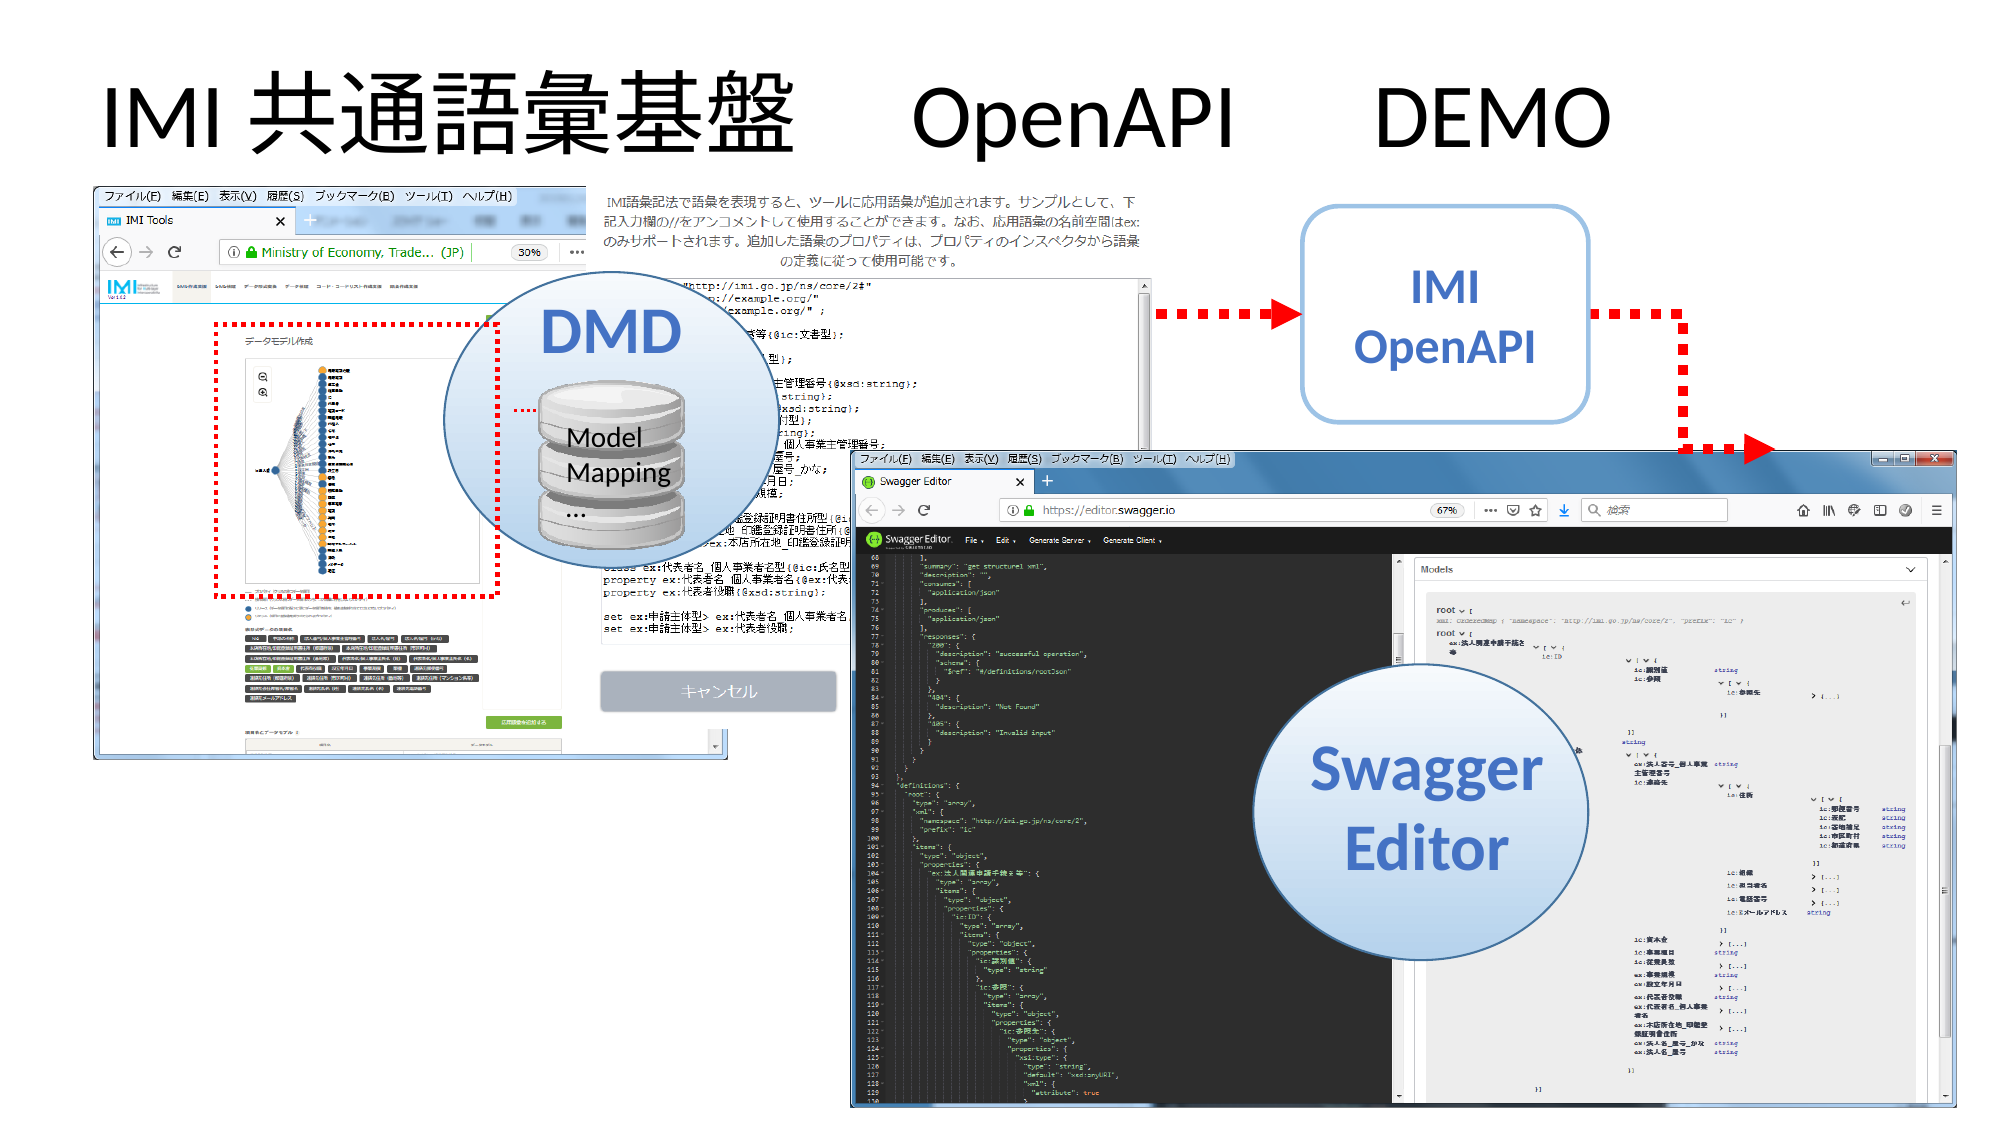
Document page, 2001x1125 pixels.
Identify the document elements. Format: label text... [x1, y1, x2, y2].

text_box IMI OpenAPI [1326, 245, 1565, 381]
text_box IMI共通語彙基盤 OpenAPI DEMO [85, 48, 1726, 174]
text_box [1588, 314, 1776, 450]
picture [93, 186, 1957, 1108]
text_box [1301, 205, 1590, 424]
